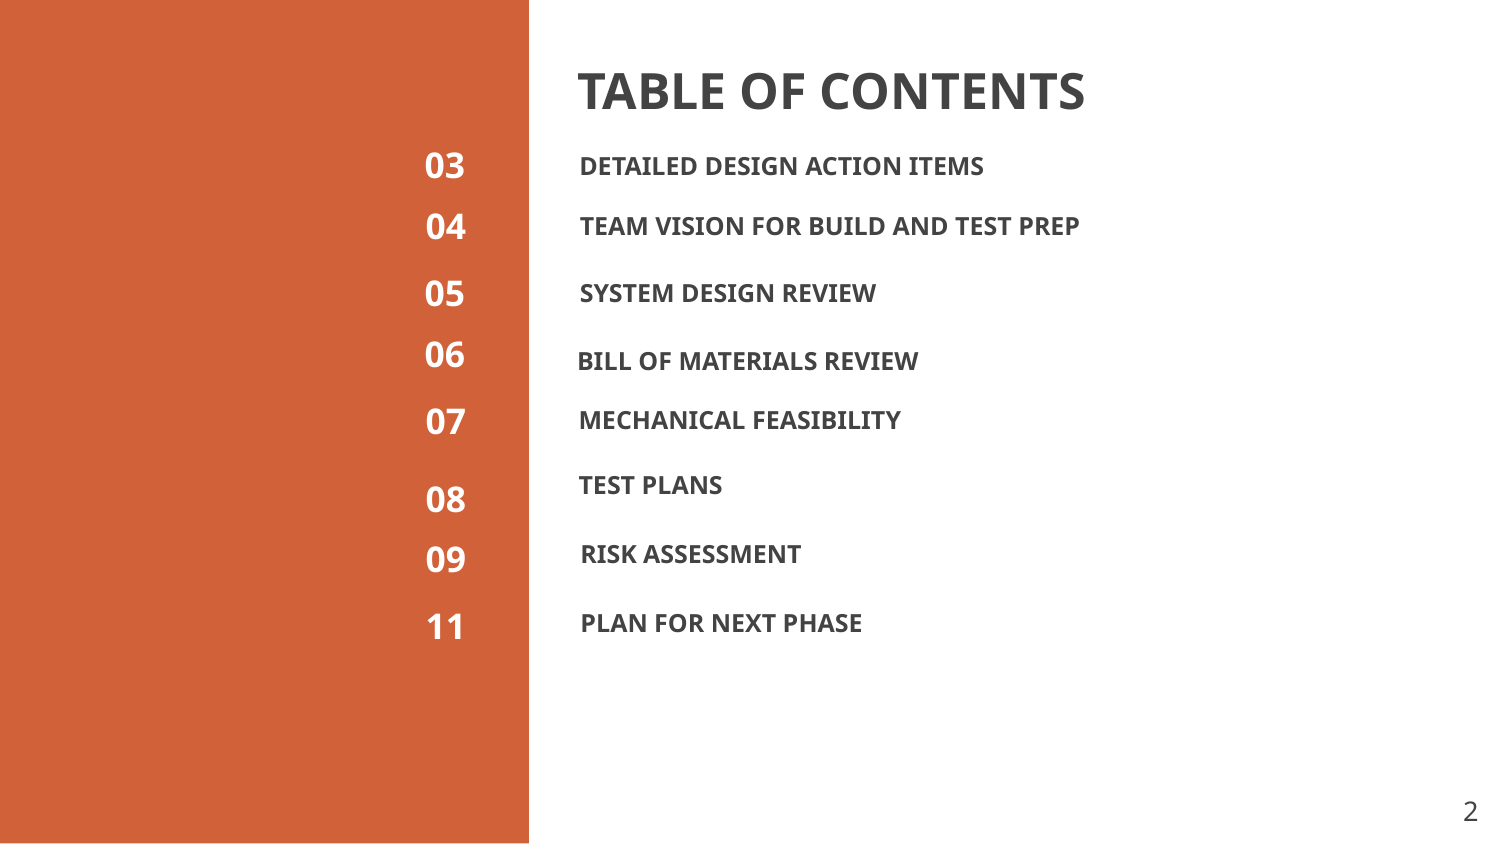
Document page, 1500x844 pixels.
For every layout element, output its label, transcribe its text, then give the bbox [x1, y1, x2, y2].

title 09 [410, 528, 524, 589]
title 08 [410, 467, 524, 528]
title TEAM VISION FOR BUILD AND TEST PREP [564, 195, 1256, 256]
text_box [0, 0, 529, 844]
title 06 [409, 322, 523, 384]
title MECHANICAL FEASIBILITY [563, 369, 1449, 450]
title DETAILED DESIGN ACTION ITEMS [564, 134, 1193, 195]
text_box PLAN FOR NEXT PHASE [565, 592, 935, 652]
title 04 [410, 195, 524, 256]
title TEST PLANS [563, 454, 1342, 515]
title BILL OF MATERIALS REVIEW [562, 330, 1280, 391]
title 03 [409, 134, 523, 196]
title 07 [410, 390, 524, 451]
text_box SYSTEM DESIGN REVIEW [564, 262, 1377, 323]
slide_number ‹#› [1403, 779, 1494, 844]
text_box RISK ASSESSMENT [565, 523, 935, 583]
title 11 [410, 595, 524, 656]
title 05 [409, 262, 523, 322]
title TABLE OF CONTENTS [562, 49, 1286, 130]
